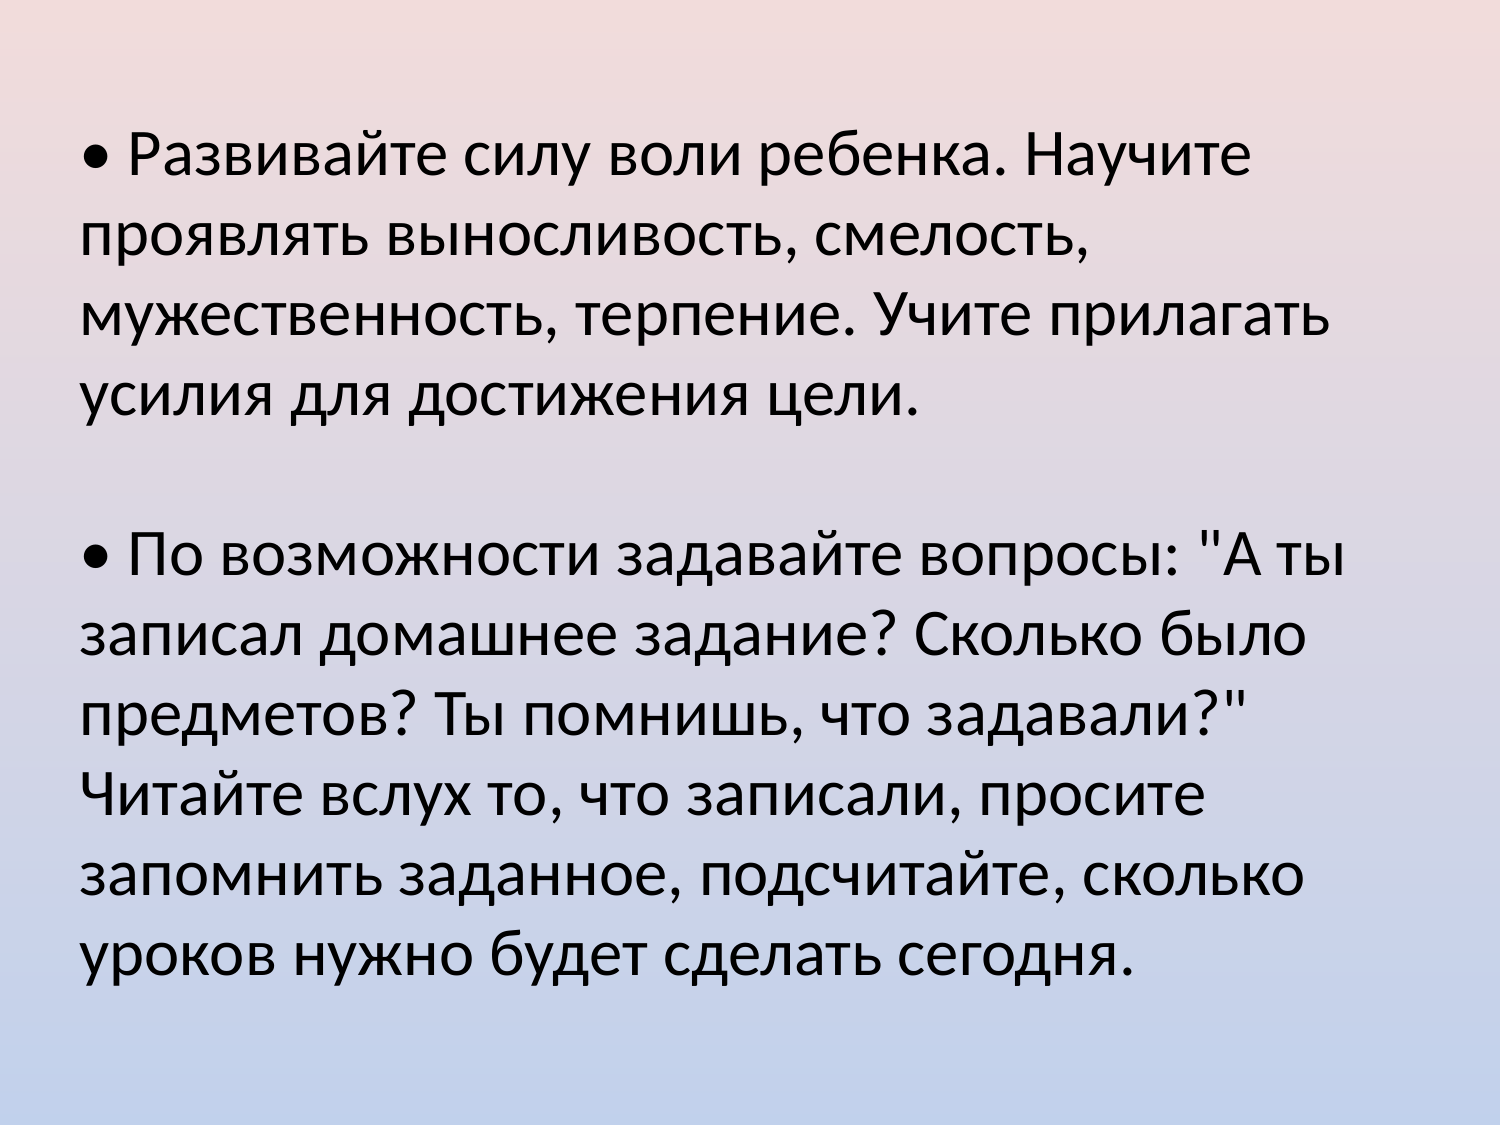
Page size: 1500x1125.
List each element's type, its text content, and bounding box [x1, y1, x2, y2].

text_box • Развивайте силу воли ребенка. Научите проявлять выносливость, смелость, мужественность, терпение. Учите прилагать усилия для достижения цели. • По возможности задавайте вопросы: "А ты записал домашнее задание? Сколько было предметов? Ты помнишь, что задавали?" Читайте вслух то, что записали, просите запомнить заданное, подсчитайте, сколько уроков нужно будет сделать сегодня. [64, 101, 1436, 997]
